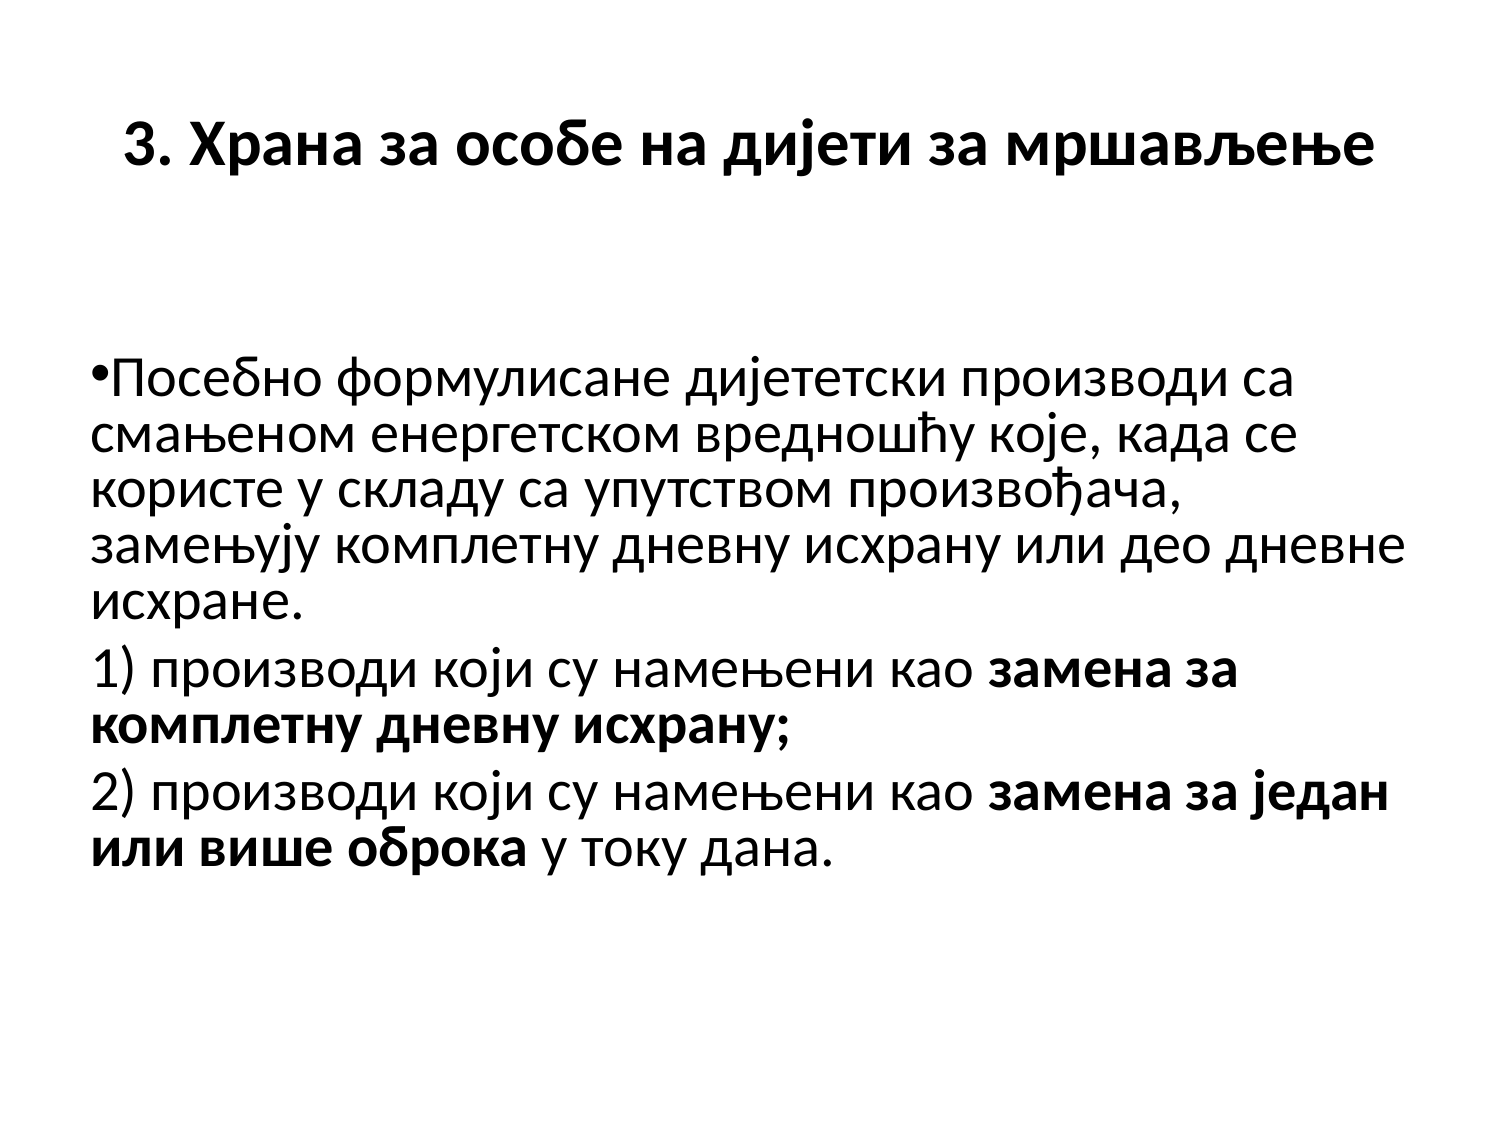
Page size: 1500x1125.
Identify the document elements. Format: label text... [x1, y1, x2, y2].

title 3. Храна за особе на дијети за мршављење [74, 44, 1426, 233]
list Посебно формулисане дијететски производи са смањеном енергетском вредношћу које, када се користе у складу са упутством произвођача, замењују комплетну дневну исхрану или део дневне исхране. 1) производи који су намењени као замена за комплетну дневну исхрану; 2) производи који су намењени као замена за један или више оброка у току дана. [74, 262, 1426, 1006]
